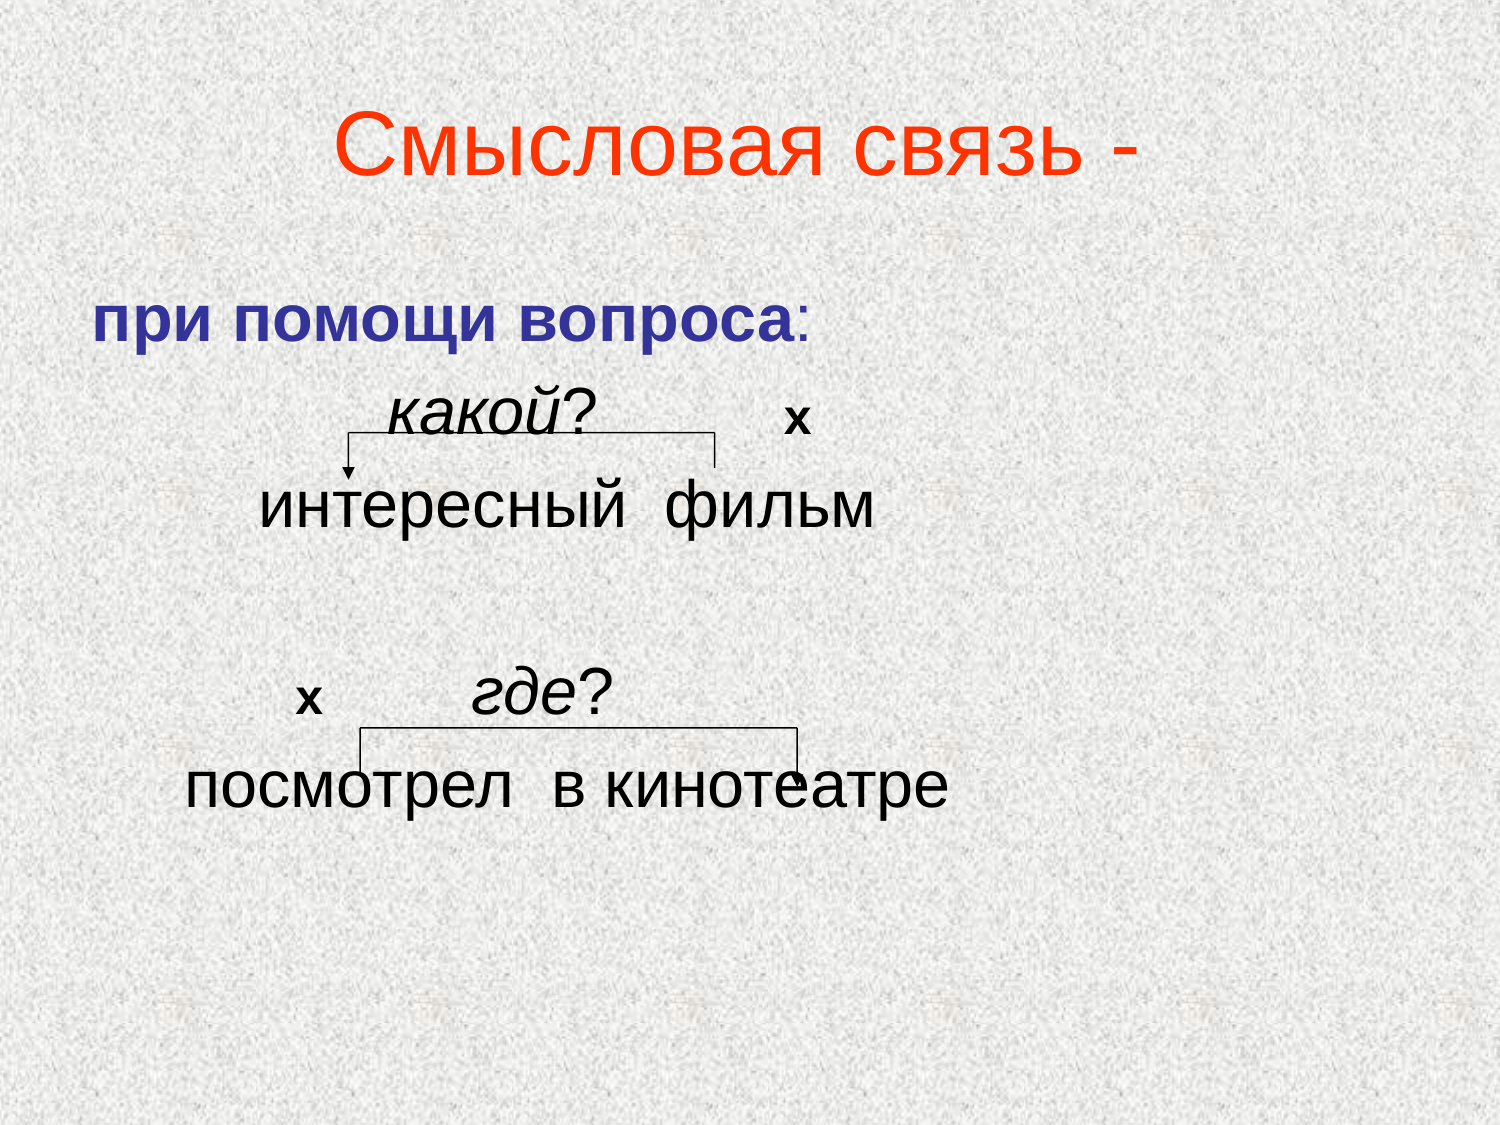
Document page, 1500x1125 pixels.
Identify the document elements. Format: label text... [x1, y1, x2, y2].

title Смысловая связь - [74, 44, 1426, 233]
picture [0, 0, 1500, 1125]
text_box [342, 432, 355, 480]
text_box [790, 727, 804, 787]
list при помощи вопроса: какой? х интересный фильм х где? посмотрел в кинотеатре [76, 266, 1428, 1010]
